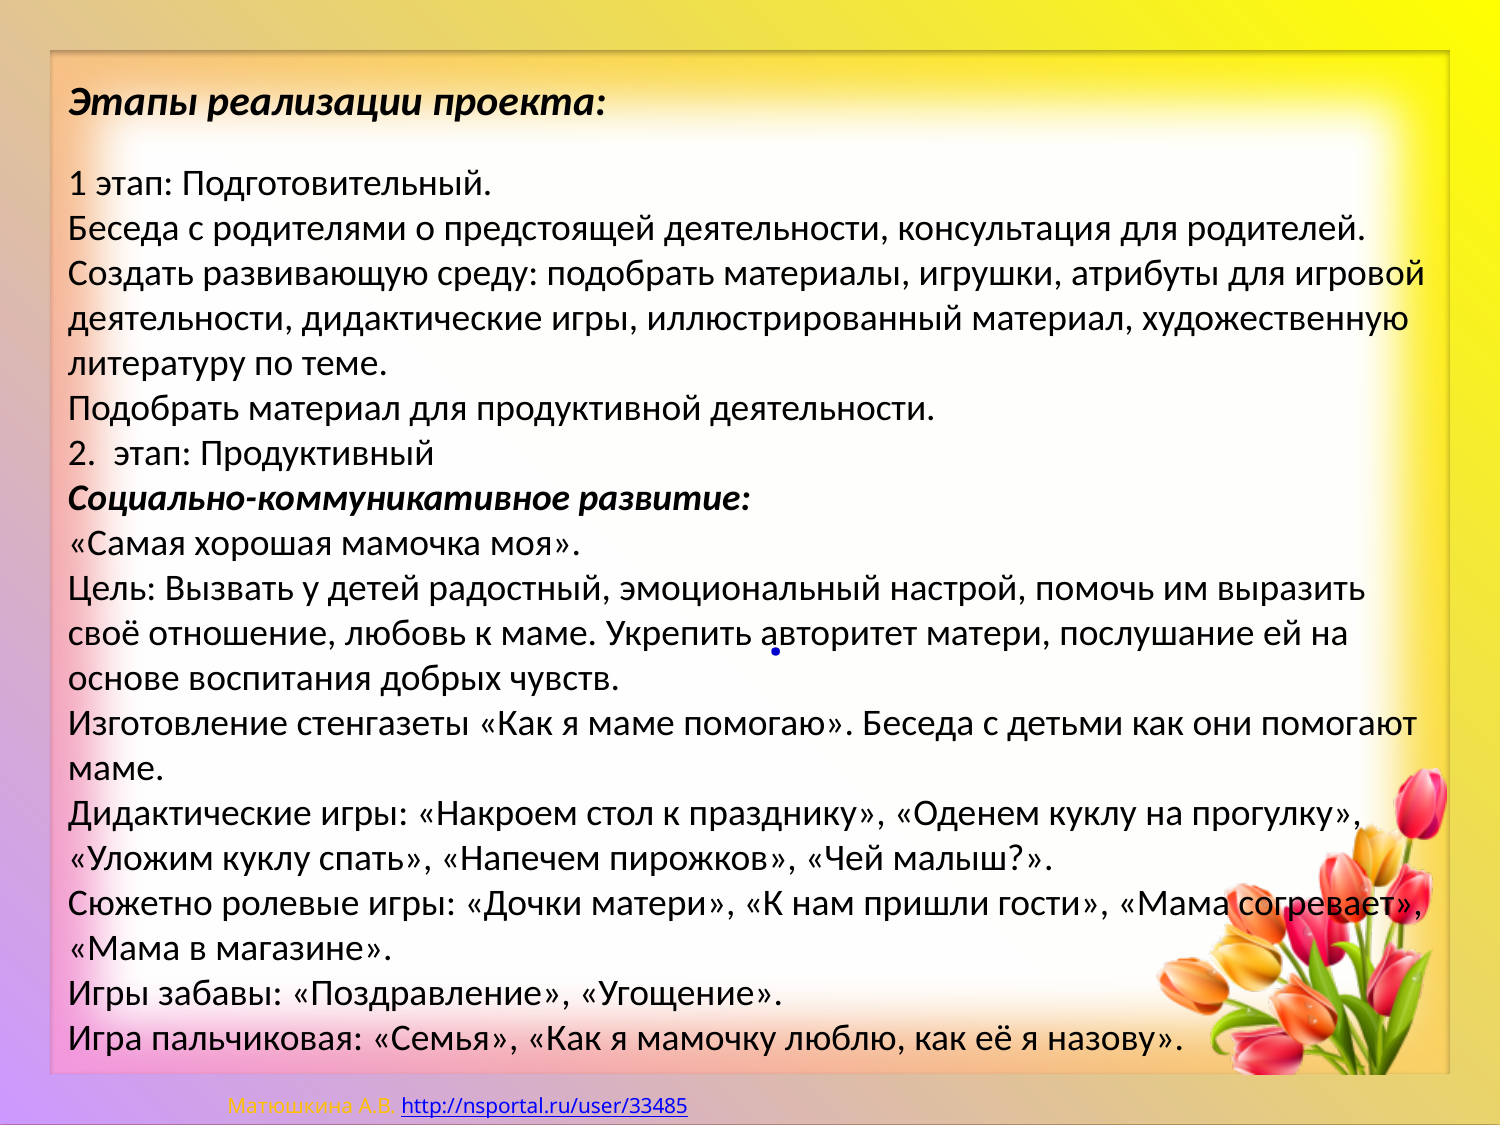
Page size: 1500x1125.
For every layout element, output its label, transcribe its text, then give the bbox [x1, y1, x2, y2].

text_box Этапы реализации проекта: [53, 66, 1459, 132]
text_box 1 этап: Подготовительный. Беседа с родителями о предстоящей деятельности, консультация для родителей. Создать развивающую среду: подобрать материалы, игрушки, атрибуты для игровой деятельности, дидактические игры, иллюстрированный материал, художественную литературу по теме. Подобрать материал для продуктивной деятельности. 2. этап: Продуктивный Социально-коммуникативное развитие: «Самая хорошая мамочка моя». Цель: Вызвать у детей радостный, эмоциональный настрой, помочь им выразить своё отношение, любовь к маме. Укрепить авторитет матери, послушание ей на основе воспитания добрых чувств. Изготовление стенгазеты «Как я маме помогаю». Беседа с детьми как они помогают маме. Дидактические игры: «Накроем стол к празднику», «Оденем куклу на прогулку», «Уложим куклу спать», «Напечем пирожков», «Чей малыш?». Сюжетно ролевые игры: «Дочки матери», «К нам пришли гости», «Мама согревает», «Мама в магазине». Игры забавы: «Поздравление», «Угощение». Игра пальчиковая: «Семья», «Как я мамочку люблю, как её я назову». [53, 150, 1447, 1125]
